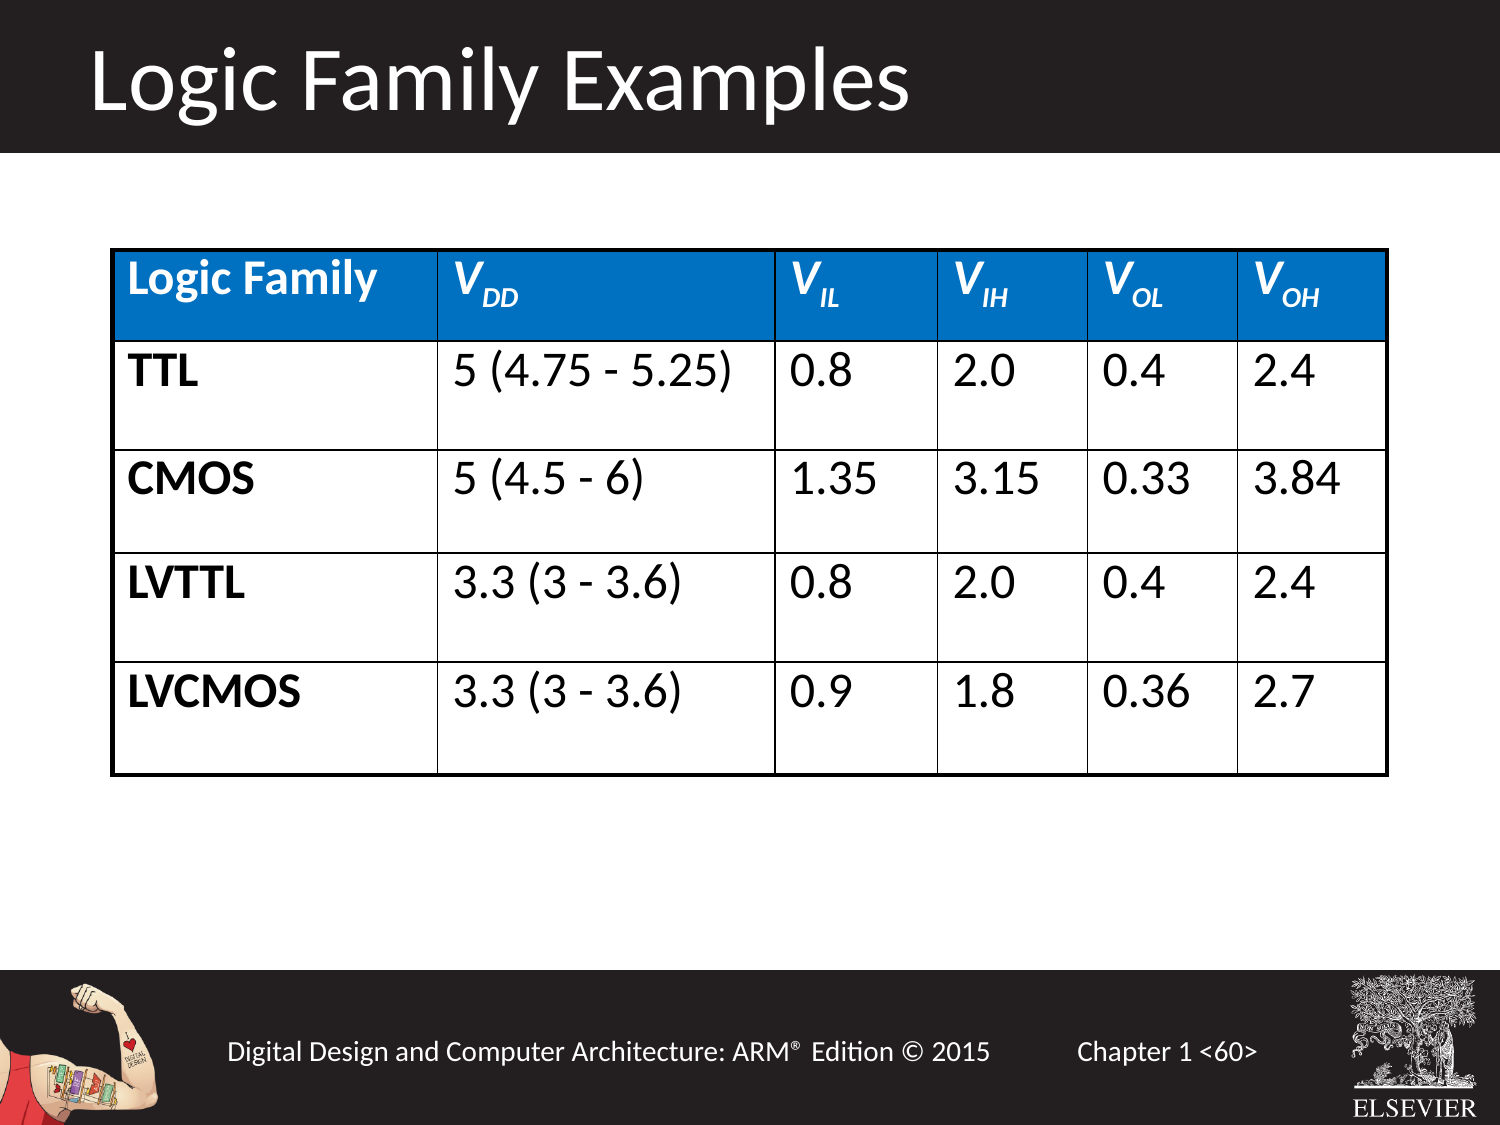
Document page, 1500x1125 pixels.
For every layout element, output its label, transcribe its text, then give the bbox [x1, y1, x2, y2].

text_box [112, 200, 1438, 1050]
text_box [87, 174, 1413, 1025]
picture [0, 979, 163, 1125]
picture [1350, 974, 1477, 1117]
text_box Logic Family Examples [75, 11, 1375, 136]
